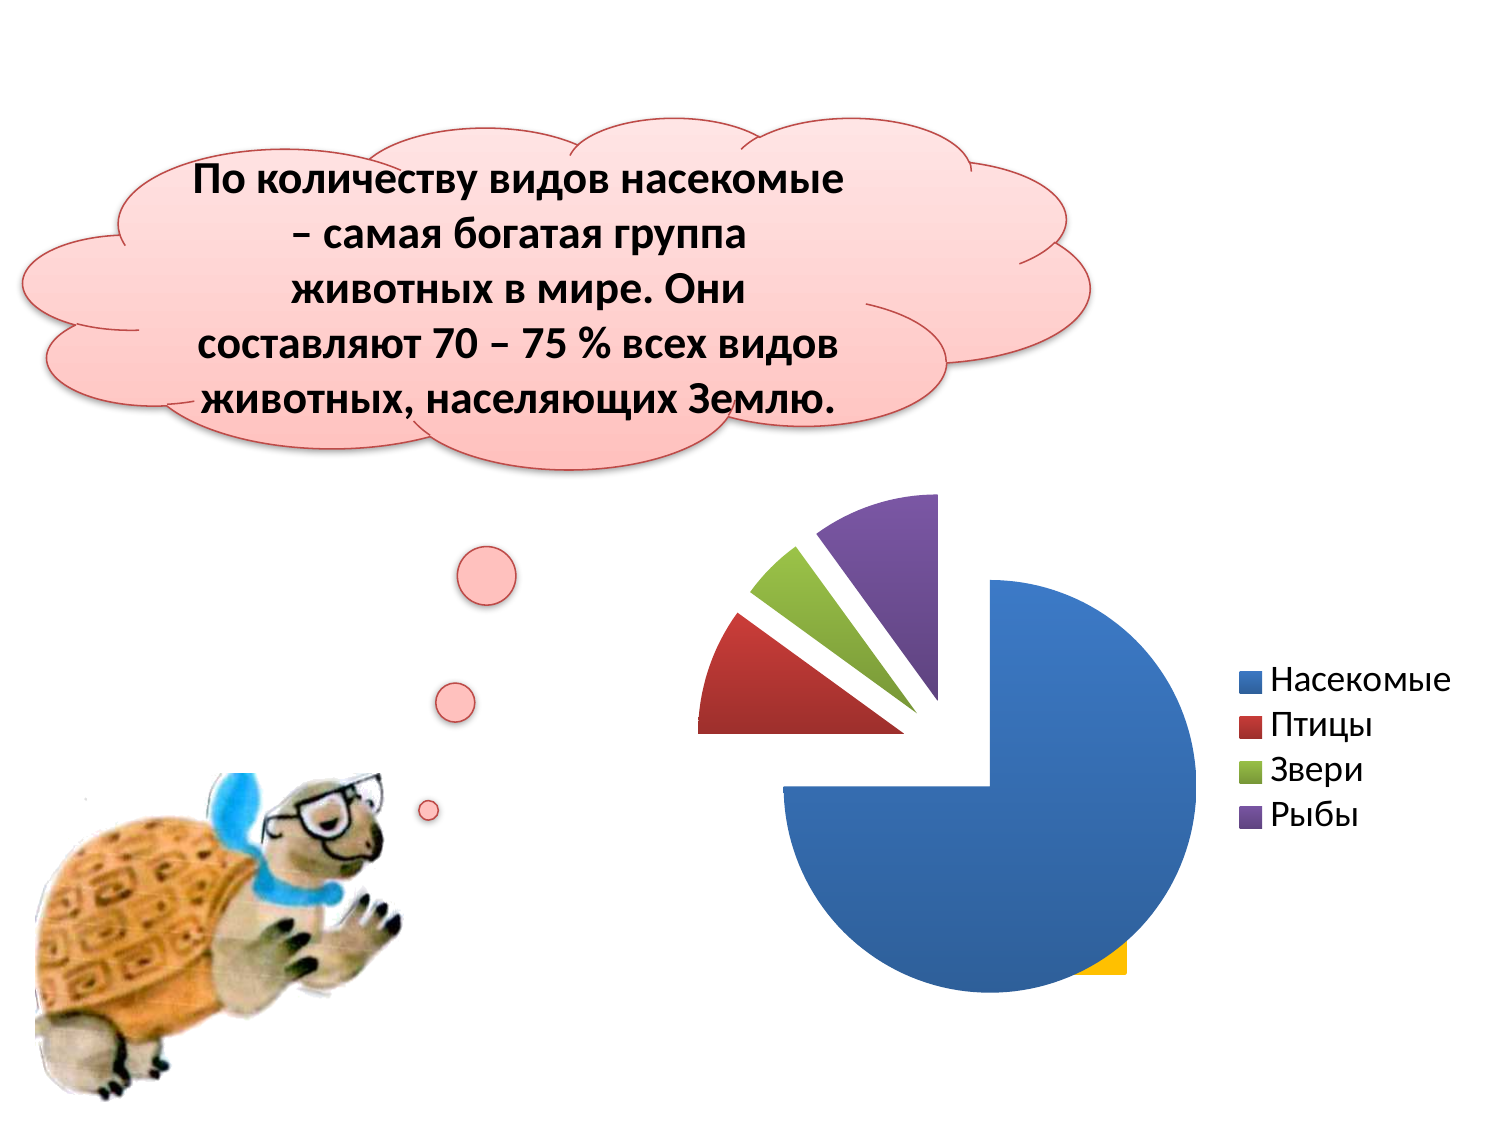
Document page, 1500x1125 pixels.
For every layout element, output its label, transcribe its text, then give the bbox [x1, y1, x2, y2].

chart [679, 374, 1477, 1125]
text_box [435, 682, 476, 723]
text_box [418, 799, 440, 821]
text_box По количеству видов насекомые – самая богатая группа животных в мире. Они составляют 70 – 75 % всех видов животных, населяющих Землю. [21, 117, 1092, 471]
text_box По количеству видов насекомые – самая богатая группа животных в мире. Они составляют 70 – 75 % всех видов животных, населяющих Землю. [456, 545, 517, 606]
picture [34, 773, 411, 1110]
